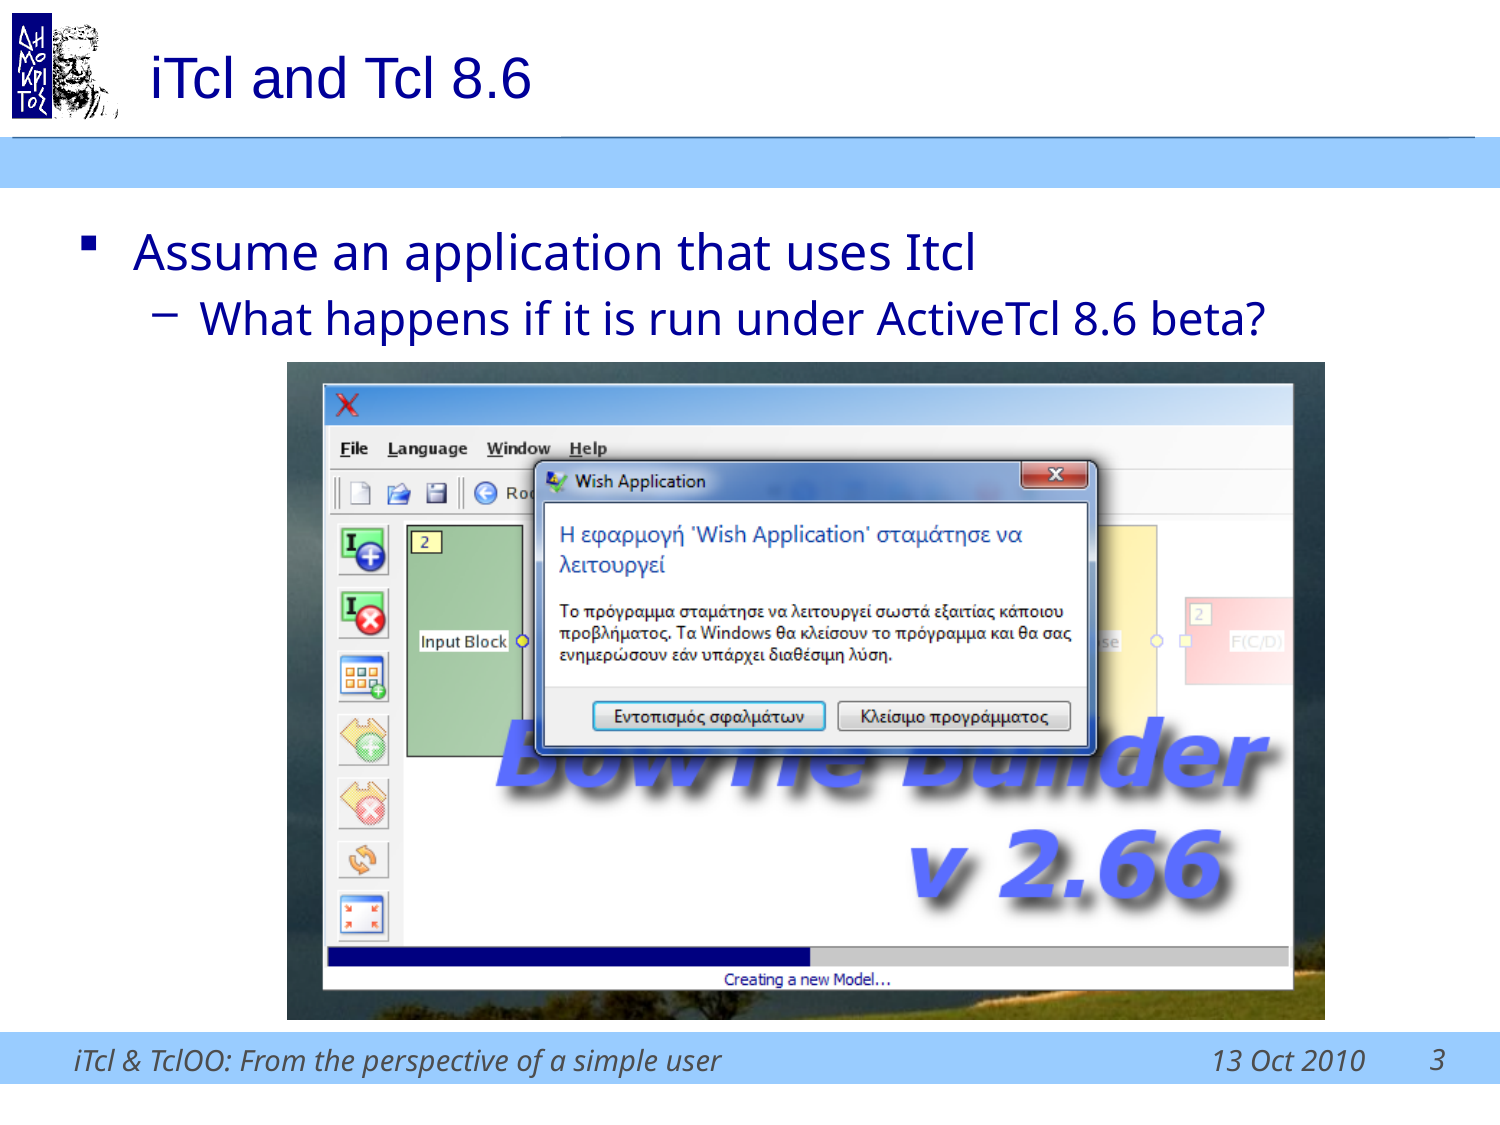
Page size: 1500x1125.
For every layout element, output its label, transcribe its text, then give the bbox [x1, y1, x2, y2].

list Assume an application that uses Itcl What happens if it is run under ActiveTcl 8.6 beta? [62, 212, 1438, 1001]
picture [11, 13, 118, 120]
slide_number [1190, 1034, 1381, 1086]
footer iTcl & TclOO: From the perspective of a simple user [58, 1034, 1190, 1086]
slide_number 3 [1399, 1033, 1476, 1084]
picture [287, 362, 1326, 1020]
title iTcl and Tcl 8.6 [135, 12, 1476, 138]
